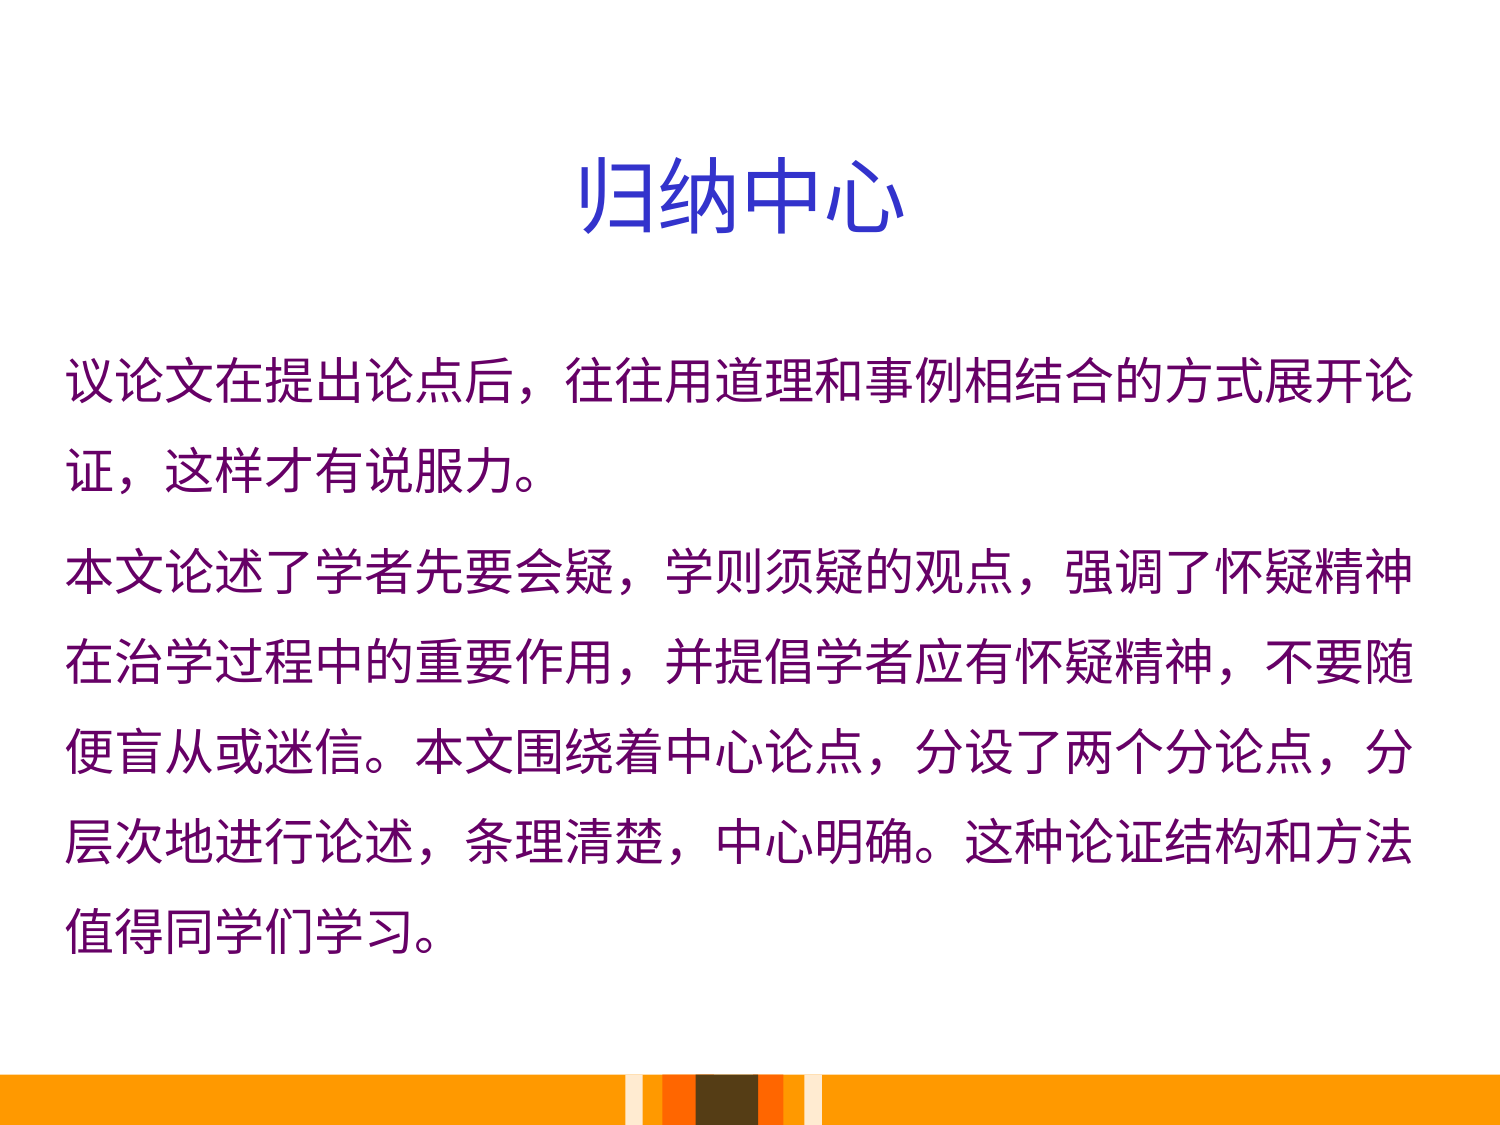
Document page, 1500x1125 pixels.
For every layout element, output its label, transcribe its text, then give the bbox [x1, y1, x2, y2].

title 归纳中心 [49, 99, 1451, 288]
list 议论文在提出论点后，往往用道理和事例相结合的方式展开论证，这样才有说服力。 本文论述了学者先要会疑，学则须疑的观点，强调了怀疑精神在治学过程中的重要作用，并提倡学者应有怀疑精神，不要随便盲从或迷信。本文围绕着中心论点，分设了两个分论点，分层次地进行论述，条理清楚，中心明确。这种论证结构和方法值得同学们学习。 [49, 312, 1451, 976]
